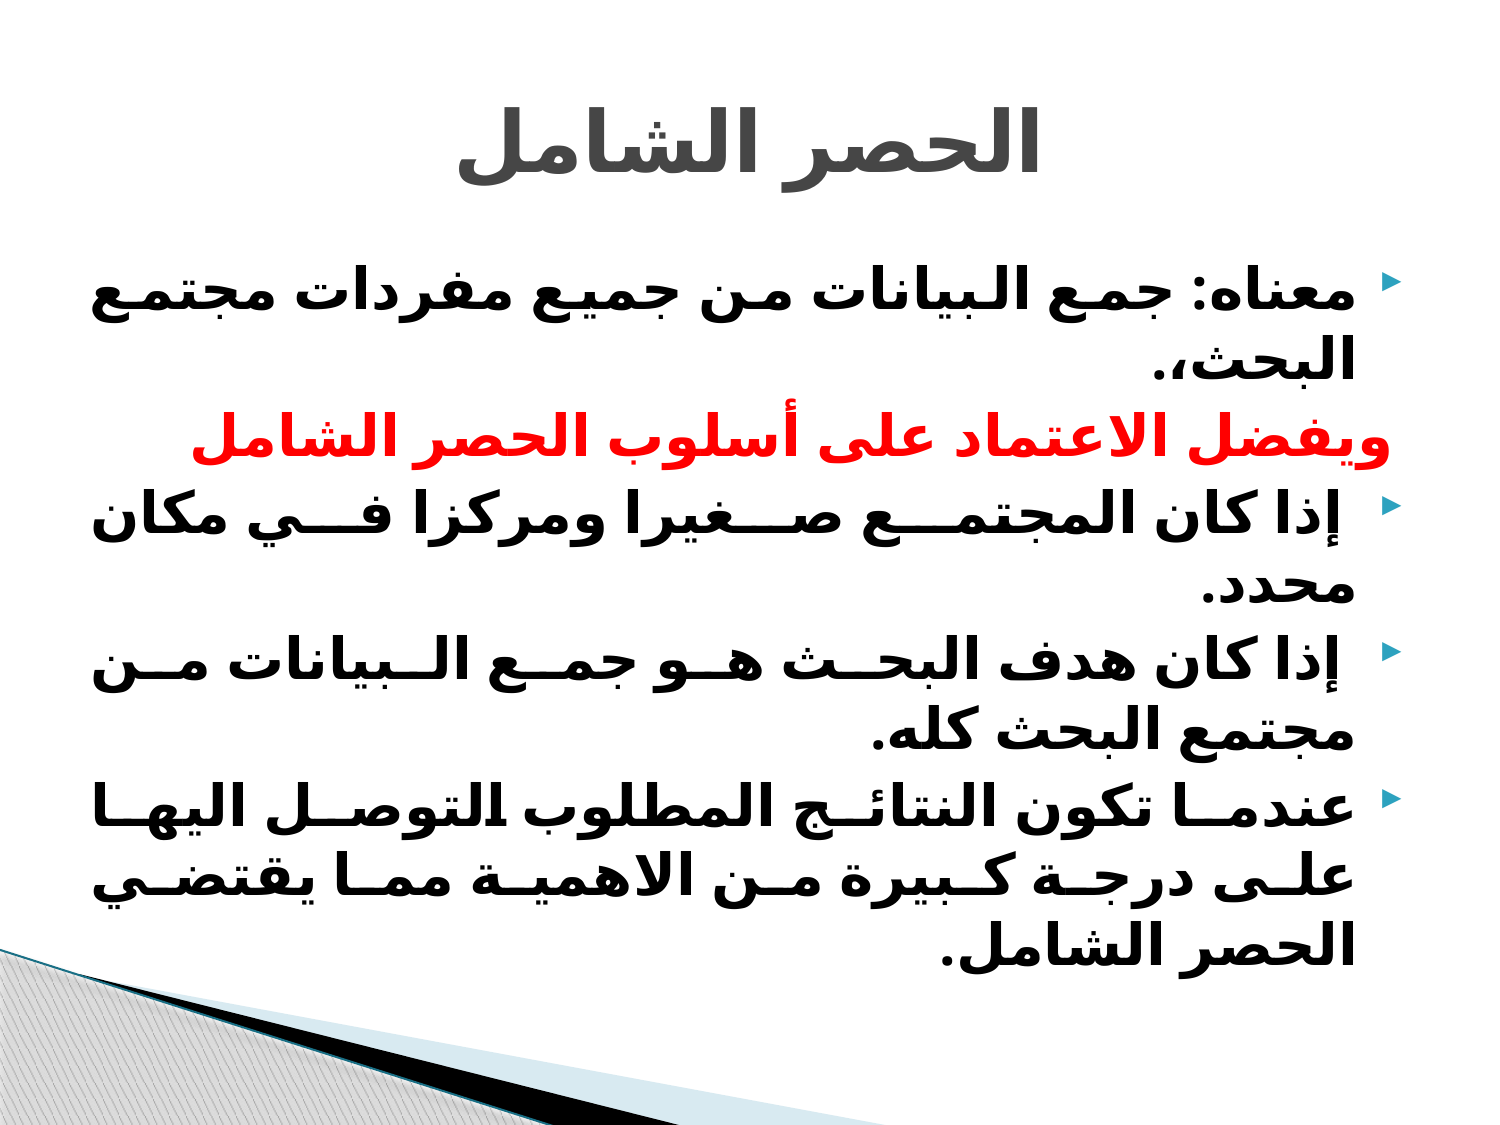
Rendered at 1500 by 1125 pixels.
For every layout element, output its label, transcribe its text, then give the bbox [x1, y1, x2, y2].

title الحصر الشامل [75, 45, 1425, 233]
list معناه: جمع البيانات من جميع مفردات مجتمع البحث،. ويفضل الاعتماد على أسلوب الحصر الشامل إذا كان المجتمع صغيرا ومركزا في مكان محدد. إذا كان هدف البحث هو جمع البيانات من مجتمع البحث كله. عندما تكون النتائج المطلوب التوصل اليها على درجة كبيرة من الاهمية مما يقتضي الحصر الشامل. [75, 243, 1425, 986]
